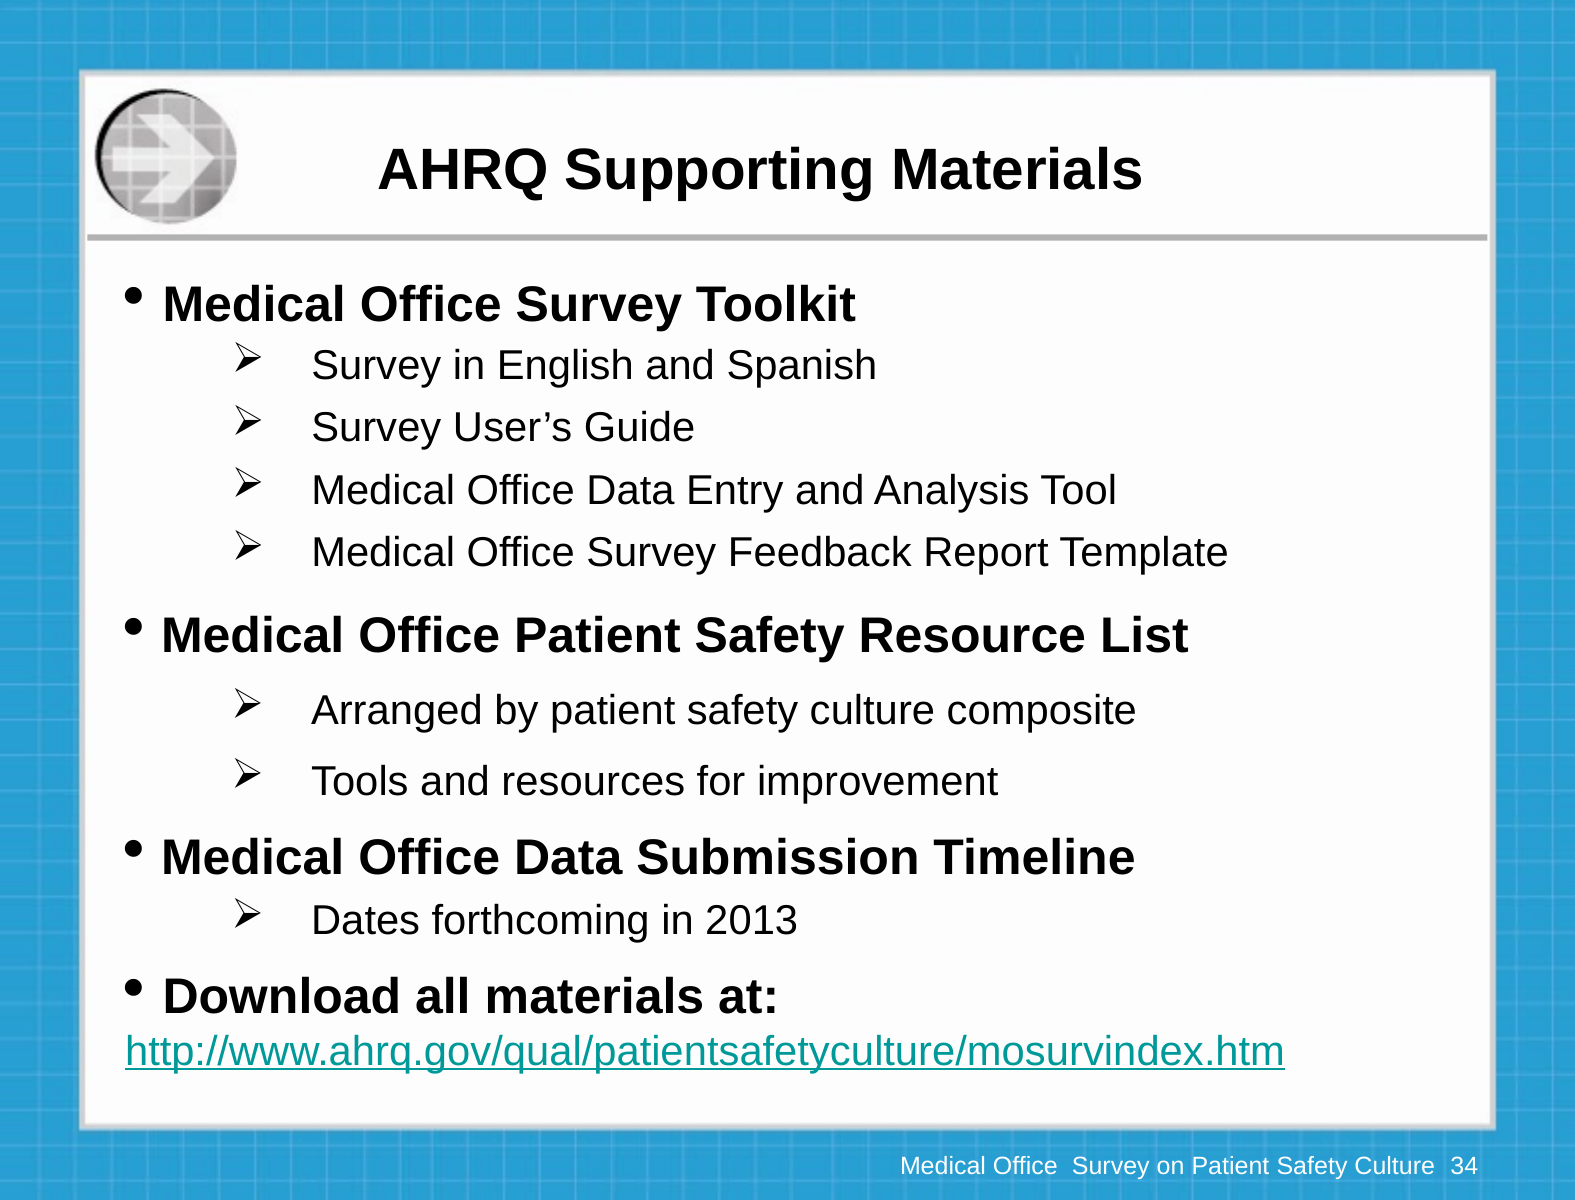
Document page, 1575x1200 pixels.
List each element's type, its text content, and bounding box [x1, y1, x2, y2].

picture [0, 0, 1575, 1200]
list Medical Office Survey Toolkit Survey in English and Spanish Survey User’s Guide Medical Office Data Entry and Analysis Tool Medical Office Survey Feedback Report Template Medical Office Patient Safety Resource List Arranged by patient safety culture composite Tools and resources for improvement Medical Office Data Submission Timeline Dates forthcoming in 2013 Download all materials at: http://www.ahrq.gov/qual/patientsafetyculture/mosurvindex.htm [124, 263, 1463, 1151]
title AHRQ Supporting Materials [362, 112, 1263, 222]
